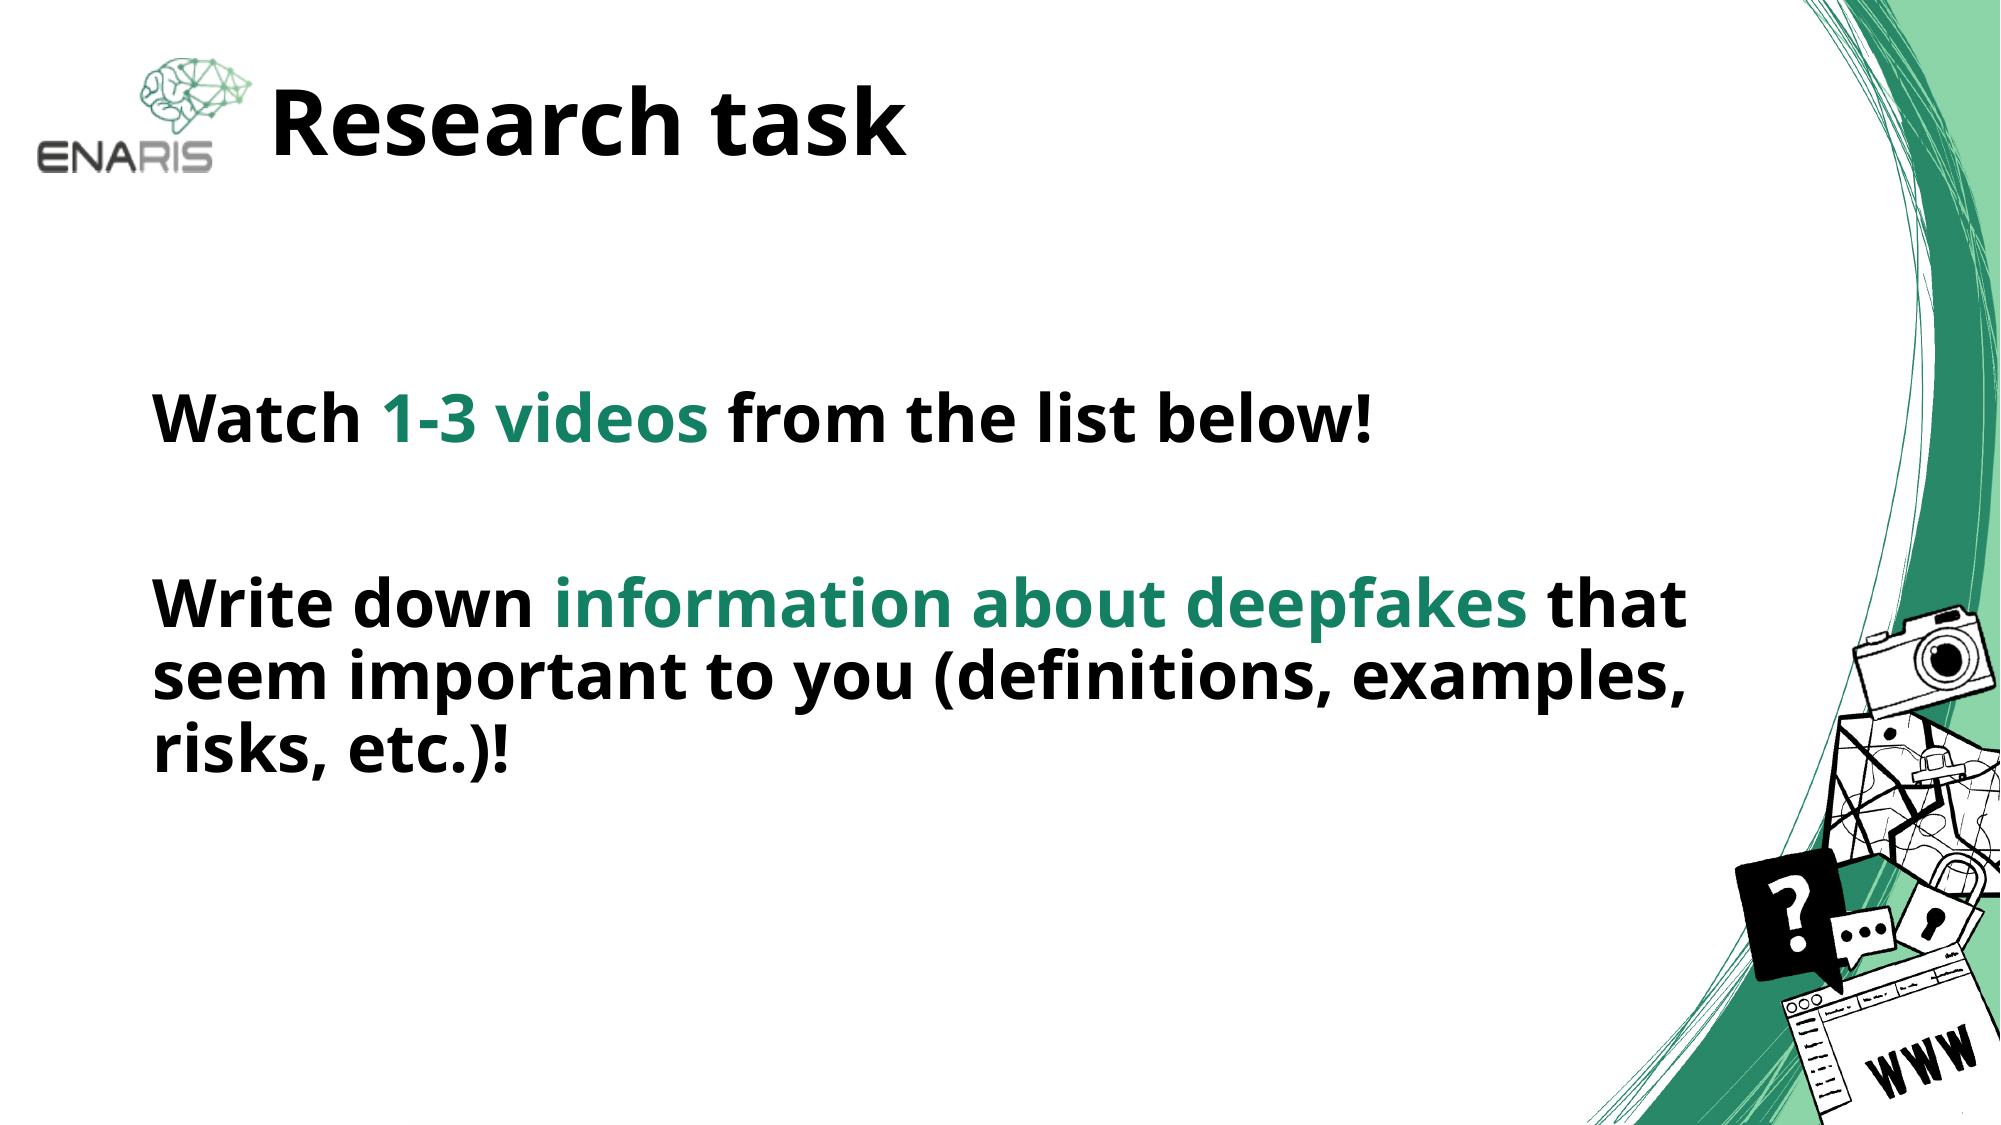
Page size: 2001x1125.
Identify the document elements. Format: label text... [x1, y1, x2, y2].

title Research task [253, 59, 1863, 278]
picture [37, 58, 254, 173]
picture [408, 0, 2000, 1125]
list Watch 1-3 videos from the list below! Write down information about deepfakes that seem important to you (definitions, examples, risks, etc.)! [137, 377, 1728, 1014]
